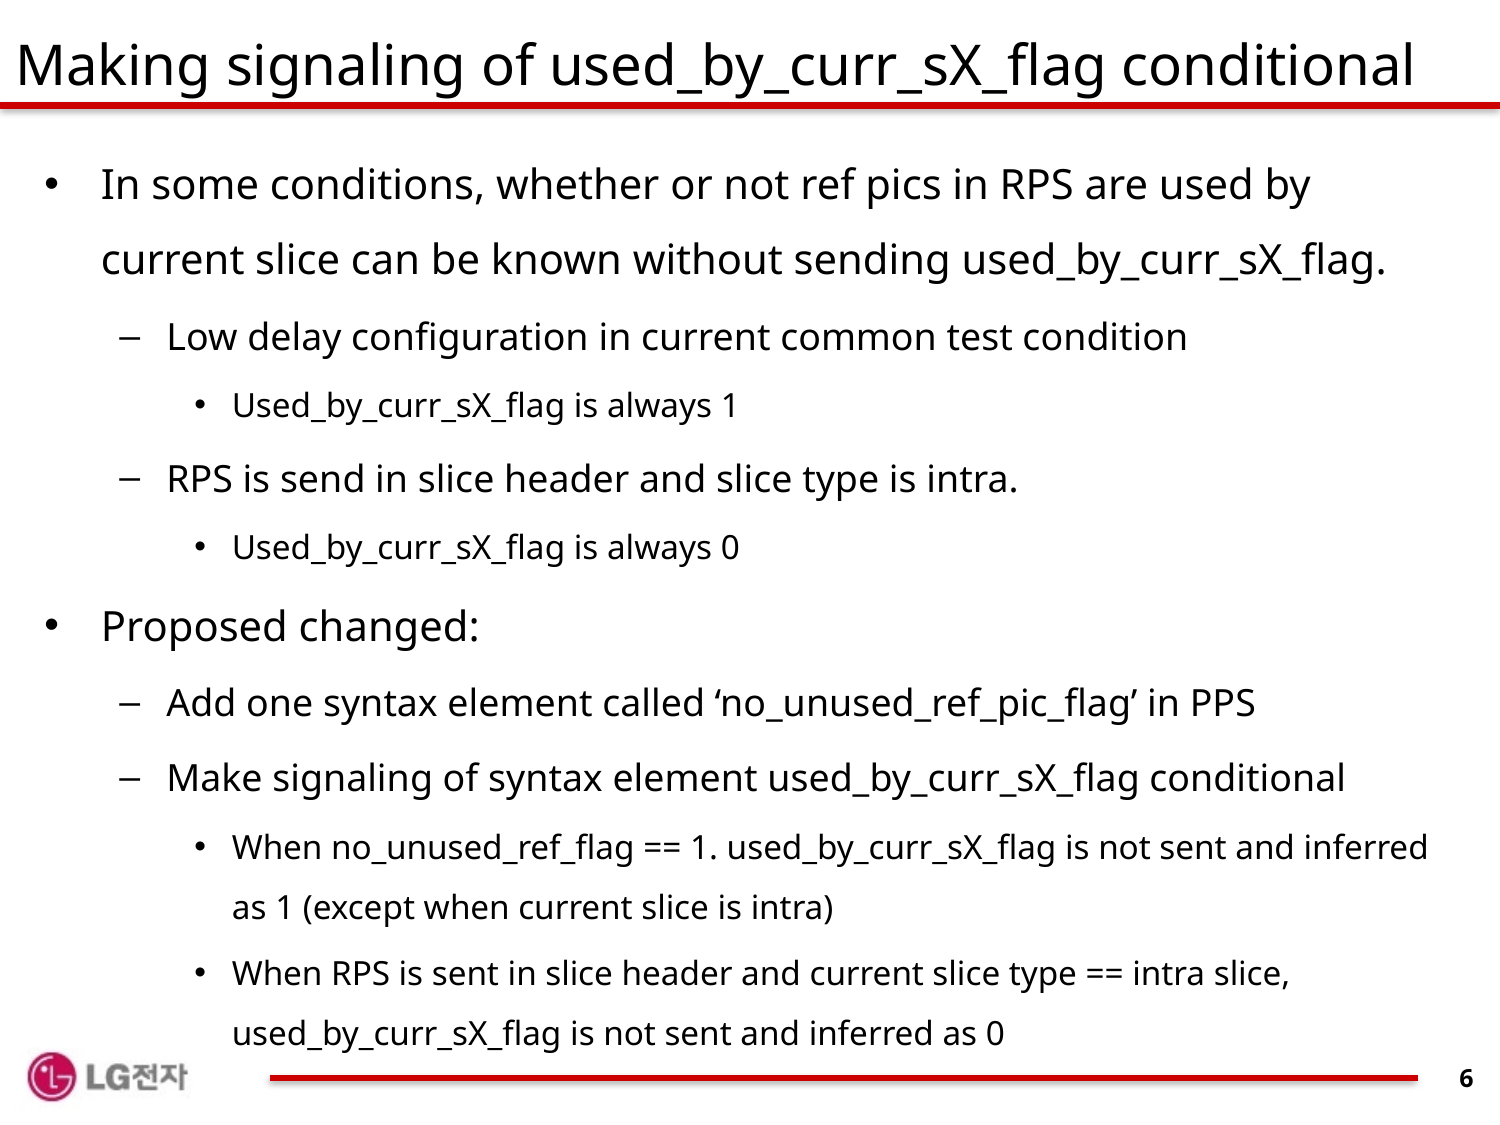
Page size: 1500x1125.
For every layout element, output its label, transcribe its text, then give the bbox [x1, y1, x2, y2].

list In some conditions, whether or not ref pics in RPS are used by current slice can be known without sending used_by_curr_sX_flag. Low delay configuration in current common test condition Used_by_curr_sX_flag is always 1 RPS is send in slice header and slice type is intra. Used_by_curr_sX_flag is always 0 Proposed changed: Add one syntax element called ‘no_unused_ref_pic_flag’ in PPS Make signaling of syntax element used_by_curr_sX_flag conditional When no_unused_ref_flag == 1. used_by_curr_sX_flag is not sent and inferred as 1 (except when current slice is intra) When RPS is sent in slice header and current slice type == intra slice, used_by_curr_sX_flag is not sent and inferred as 0 [29, 125, 1471, 1059]
picture [0, 1037, 249, 1125]
title Making signaling of used_by_curr_sX_flag conditional [0, 32, 1500, 94]
slide_number 6 [1417, 1054, 1489, 1114]
